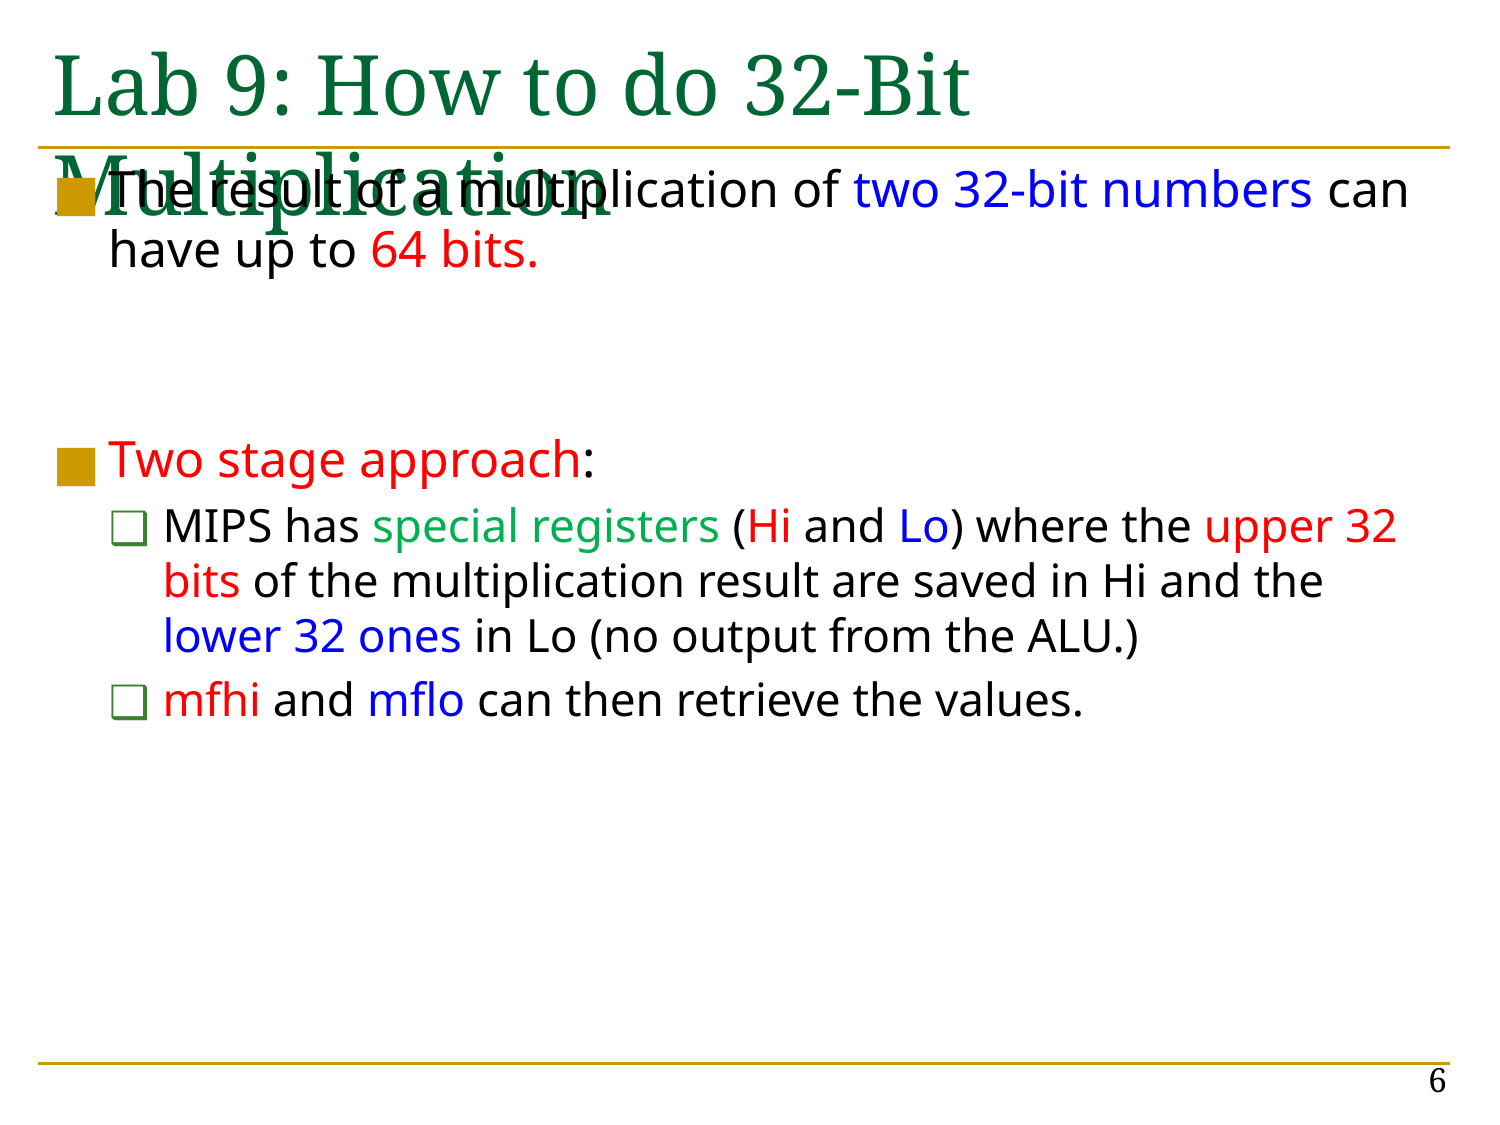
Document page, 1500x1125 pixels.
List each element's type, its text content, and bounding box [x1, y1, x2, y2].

list The result of a multiplication of two 32-bit numbers can have up to 64 bits. Two stage approach: MIPS has special registers (Hi and Lo) where the upper 32 bits of the multiplication result are saved in Hi and the lower 32 ones in Lo (no output from the ALU.) mfhi and mflo can then retrieve the values. [37, 149, 1450, 1063]
slide_number 6 [1111, 1036, 1462, 1112]
title Lab 9: How to do 32-Bit Multiplication [37, 24, 1450, 149]
